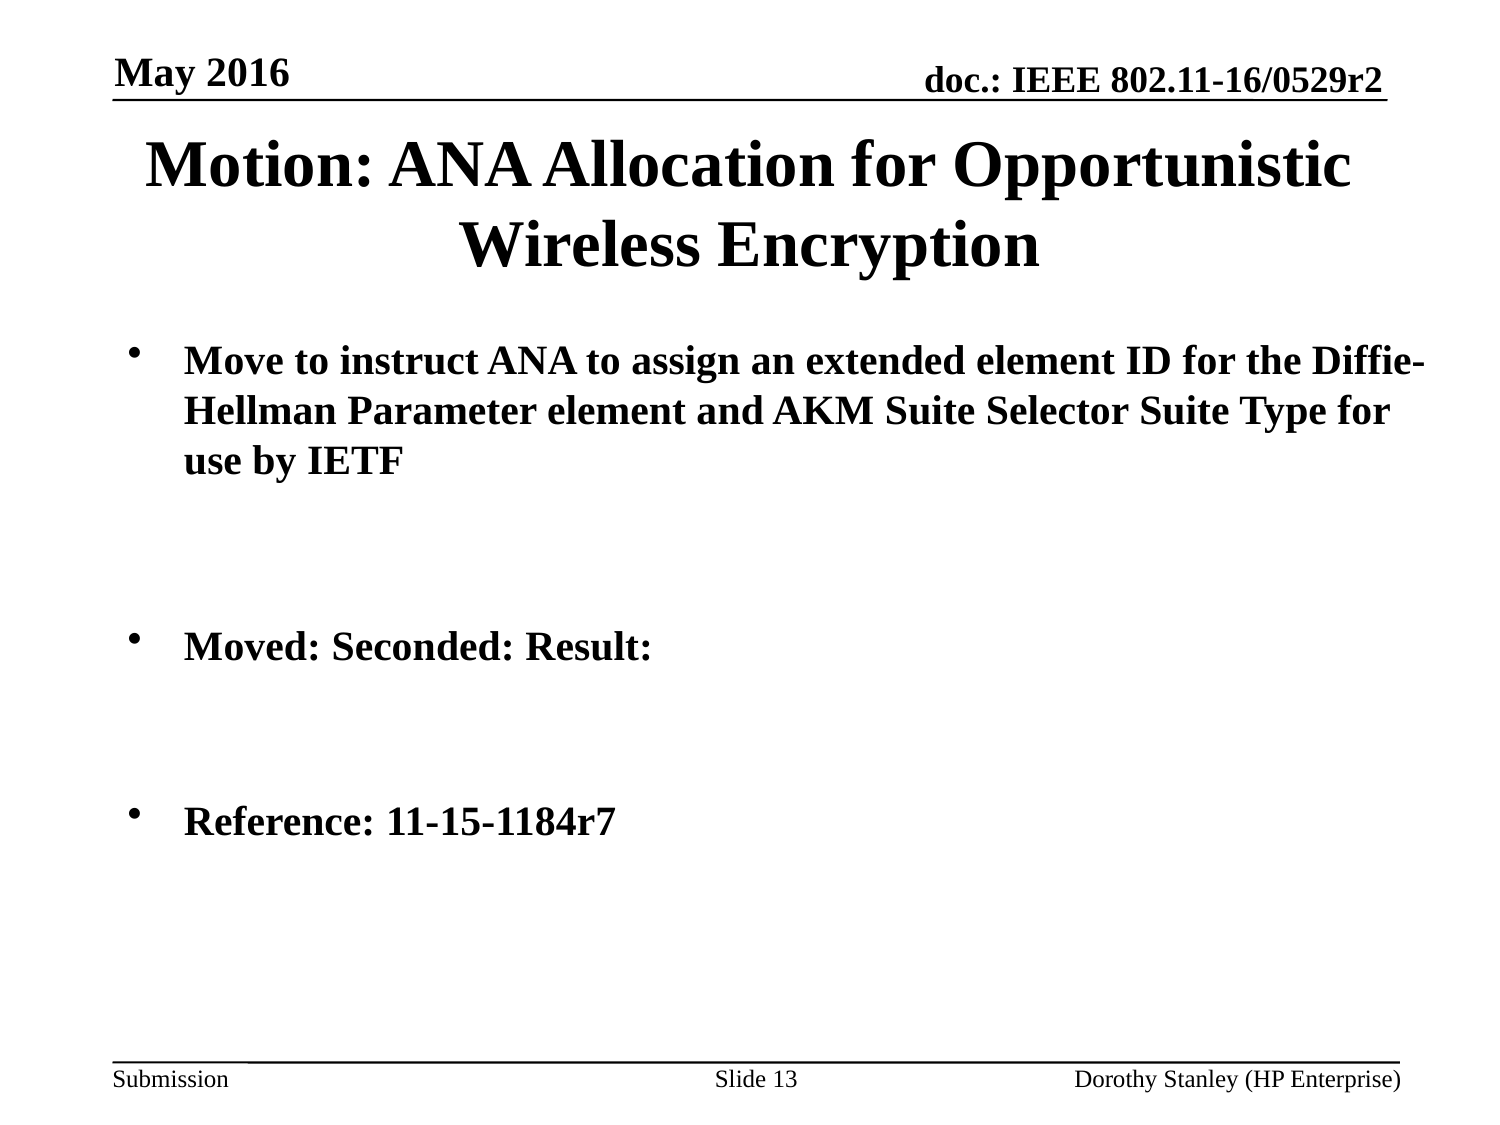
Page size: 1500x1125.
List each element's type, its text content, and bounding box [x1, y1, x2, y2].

list Move to instruct ANA to assign an extended element ID for the Diffie-Hellman Parameter element and AKM Suite Selector Suite Type for use by IETF Moved: Seconded: Result: Reference: 11-15-1184r7 [112, 324, 1463, 1038]
footer Dorothy Stanley (HP Enterprise) [878, 1061, 1402, 1093]
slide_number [114, 49, 423, 95]
slide_number Slide 13 [712, 1061, 800, 1093]
title Motion: ANA Allocation for Opportunistic Wireless Encryption [112, 112, 1388, 288]
